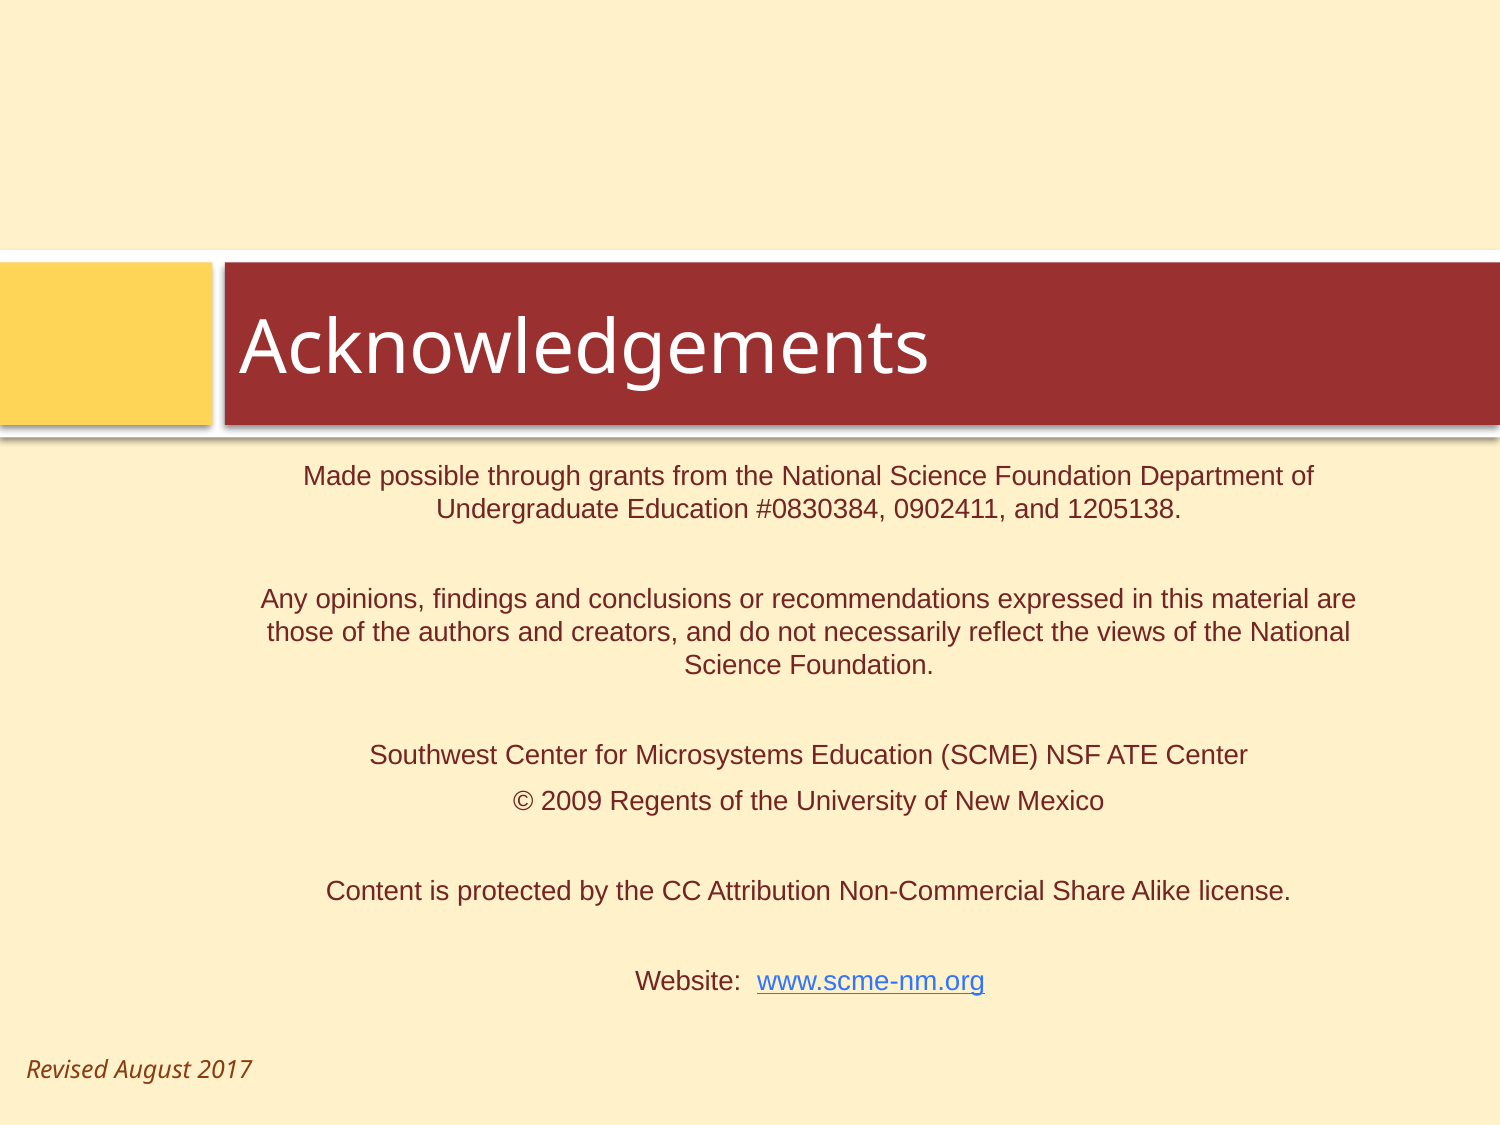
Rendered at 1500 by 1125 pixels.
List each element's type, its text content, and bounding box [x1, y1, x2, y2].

text_box Revised August 2017 [11, 1045, 268, 1091]
title Acknowledgements [225, 262, 1475, 425]
list Made possible through grants from the National Science Foundation Department of Undergraduate Education #0830384, 0902411, and 1205138. Any opinions, findings and conclusions or recommendations expressed in this material are those of the authors and creators, and do not necessarily reflect the views of the National Science Foundation. Southwest Center for Microsystems Education (SCME) NSF ATE Center © 2009 Regents of the University of New Mexico Content is protected by the CC Attribution Non-Commercial Share Alike license. Website: www.scme-nm.org [225, 450, 1394, 1050]
